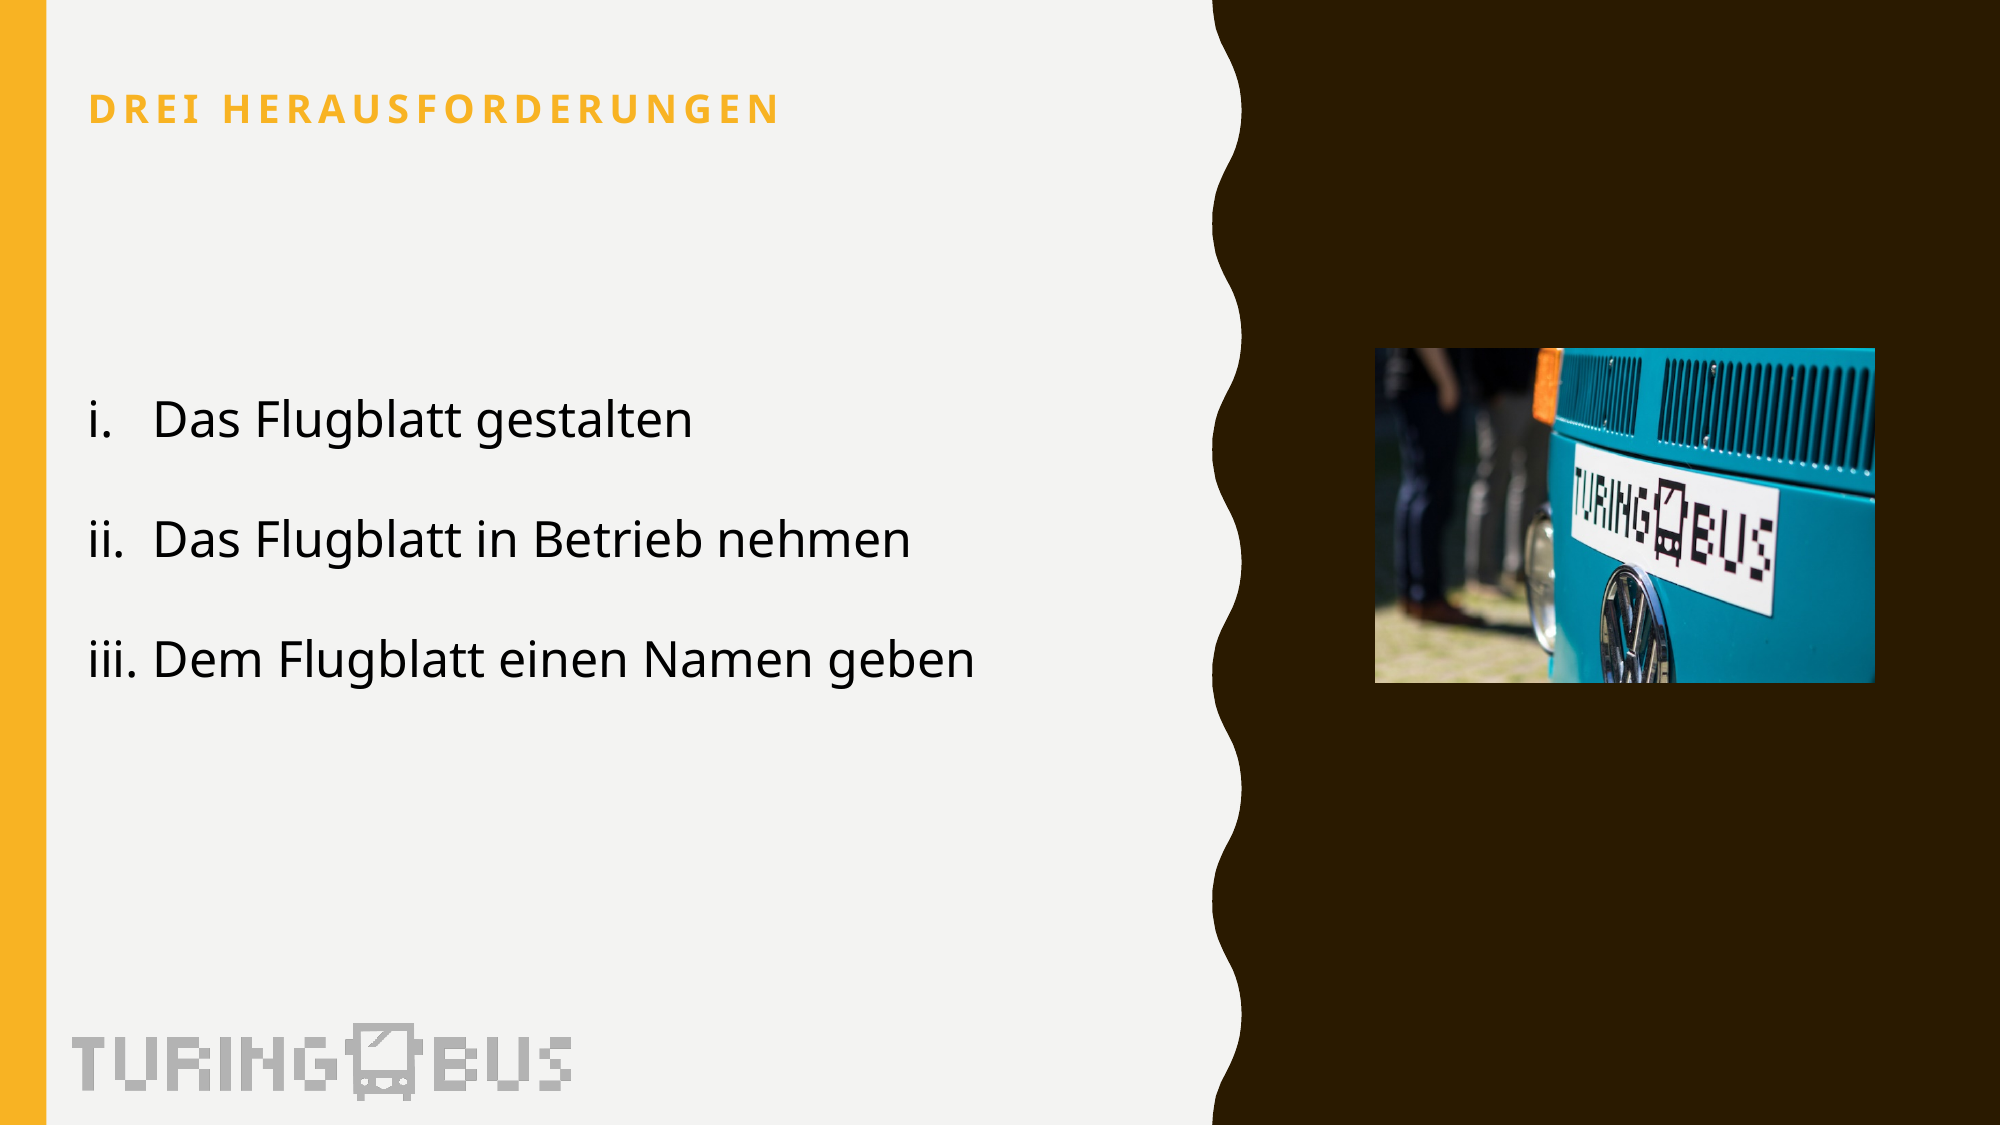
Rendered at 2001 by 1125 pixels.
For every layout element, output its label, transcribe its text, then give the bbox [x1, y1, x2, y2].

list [1375, 348, 1875, 683]
picture [72, 1023, 571, 1101]
title Drei herausforderungen [72, 67, 898, 139]
text_box Das Flugblatt gestalten Das Flugblatt in Betrieb nehmen Dem Flugblatt einen Namen geben [72, 379, 1084, 695]
